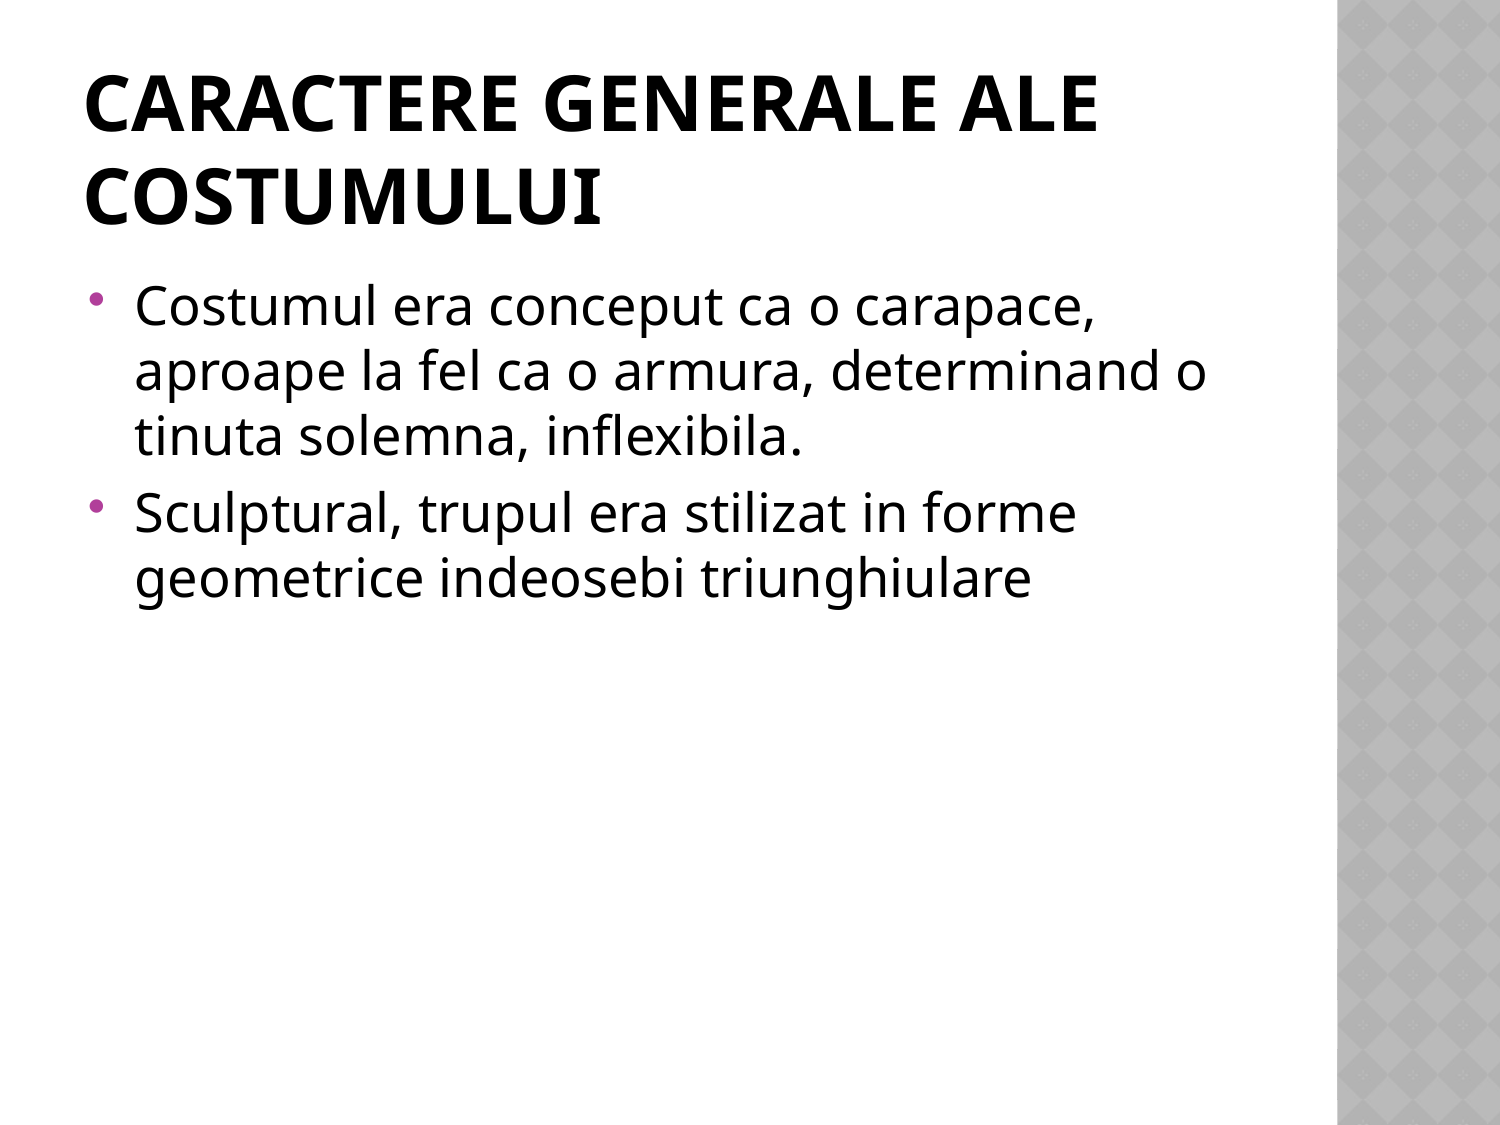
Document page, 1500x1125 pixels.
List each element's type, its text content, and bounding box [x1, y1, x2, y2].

title Caractere generale ale costumului [75, 52, 1263, 240]
list Costumul era conceput ca o carapace, aproape la fel ca o armura, determinand o tinuta solemna, inflexibila. Sculptural, trupul era stilizat in forme geometrice indeosebi triunghiulare [75, 264, 1263, 1059]
